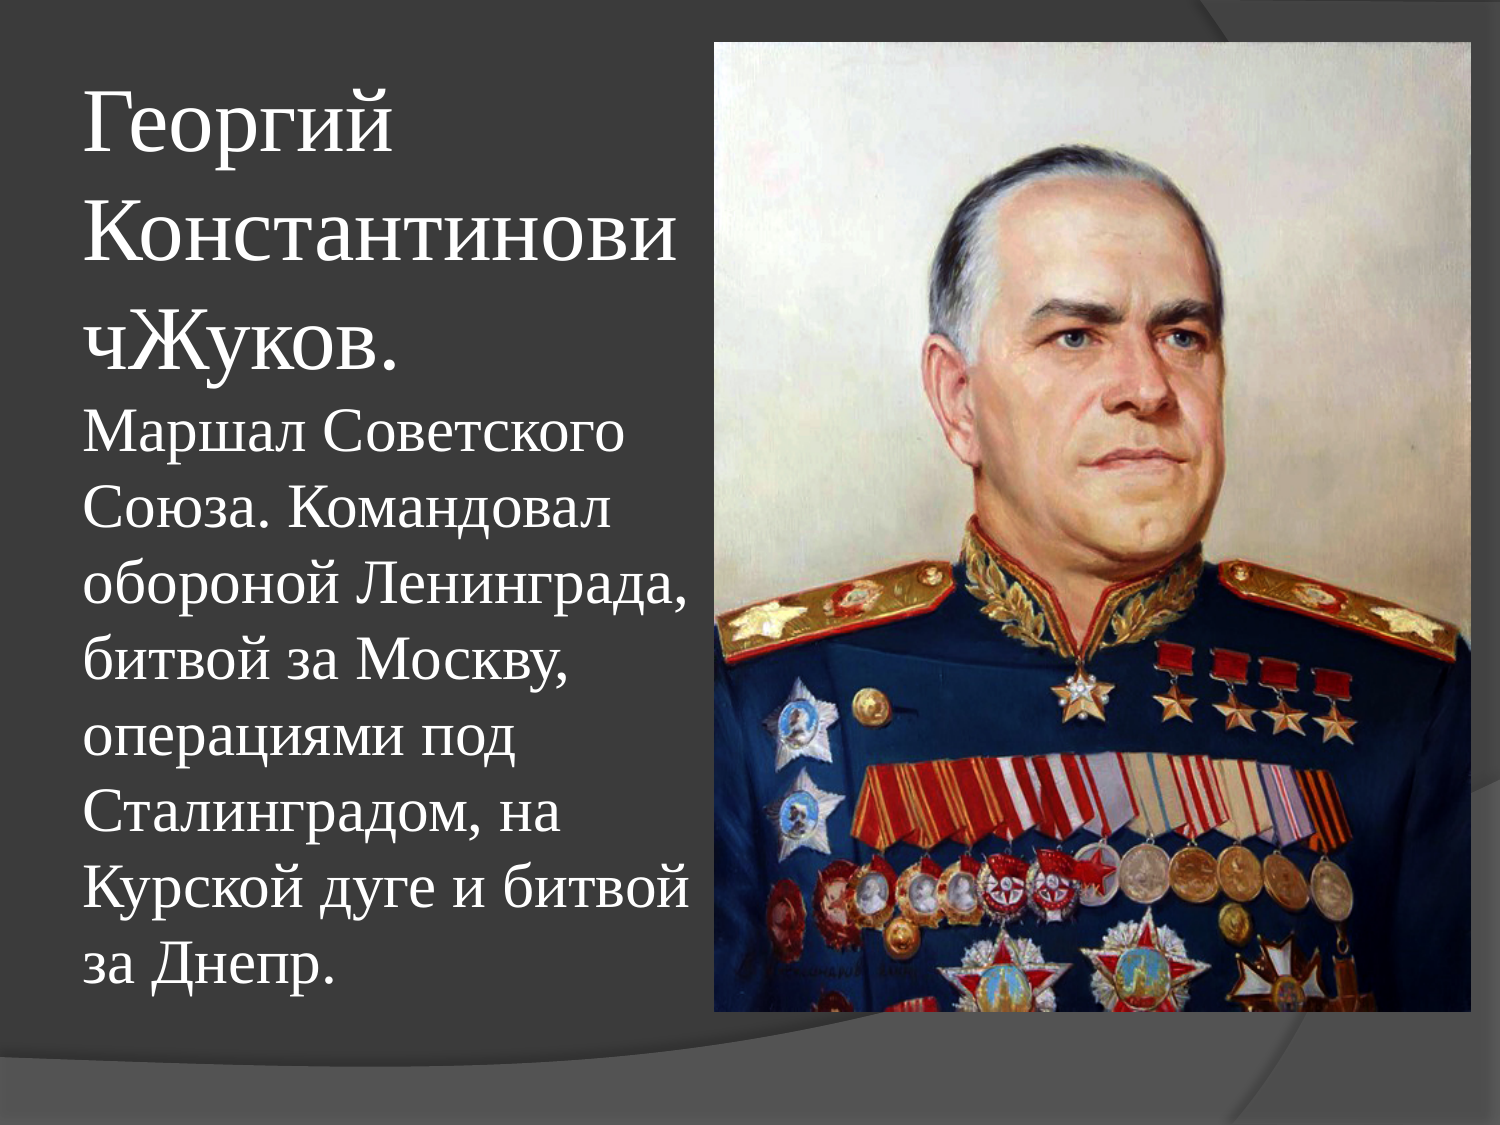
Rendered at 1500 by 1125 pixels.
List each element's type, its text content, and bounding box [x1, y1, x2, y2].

title Георгий КонстантиновичЖуков. Маршал Советского Союза. Командовал обороной Ленинграда, битвой за Москву, операциями под Сталинградом, на Курской дуге и битвой за Днепр. [75, 45, 705, 1012]
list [714, 42, 1471, 1012]
